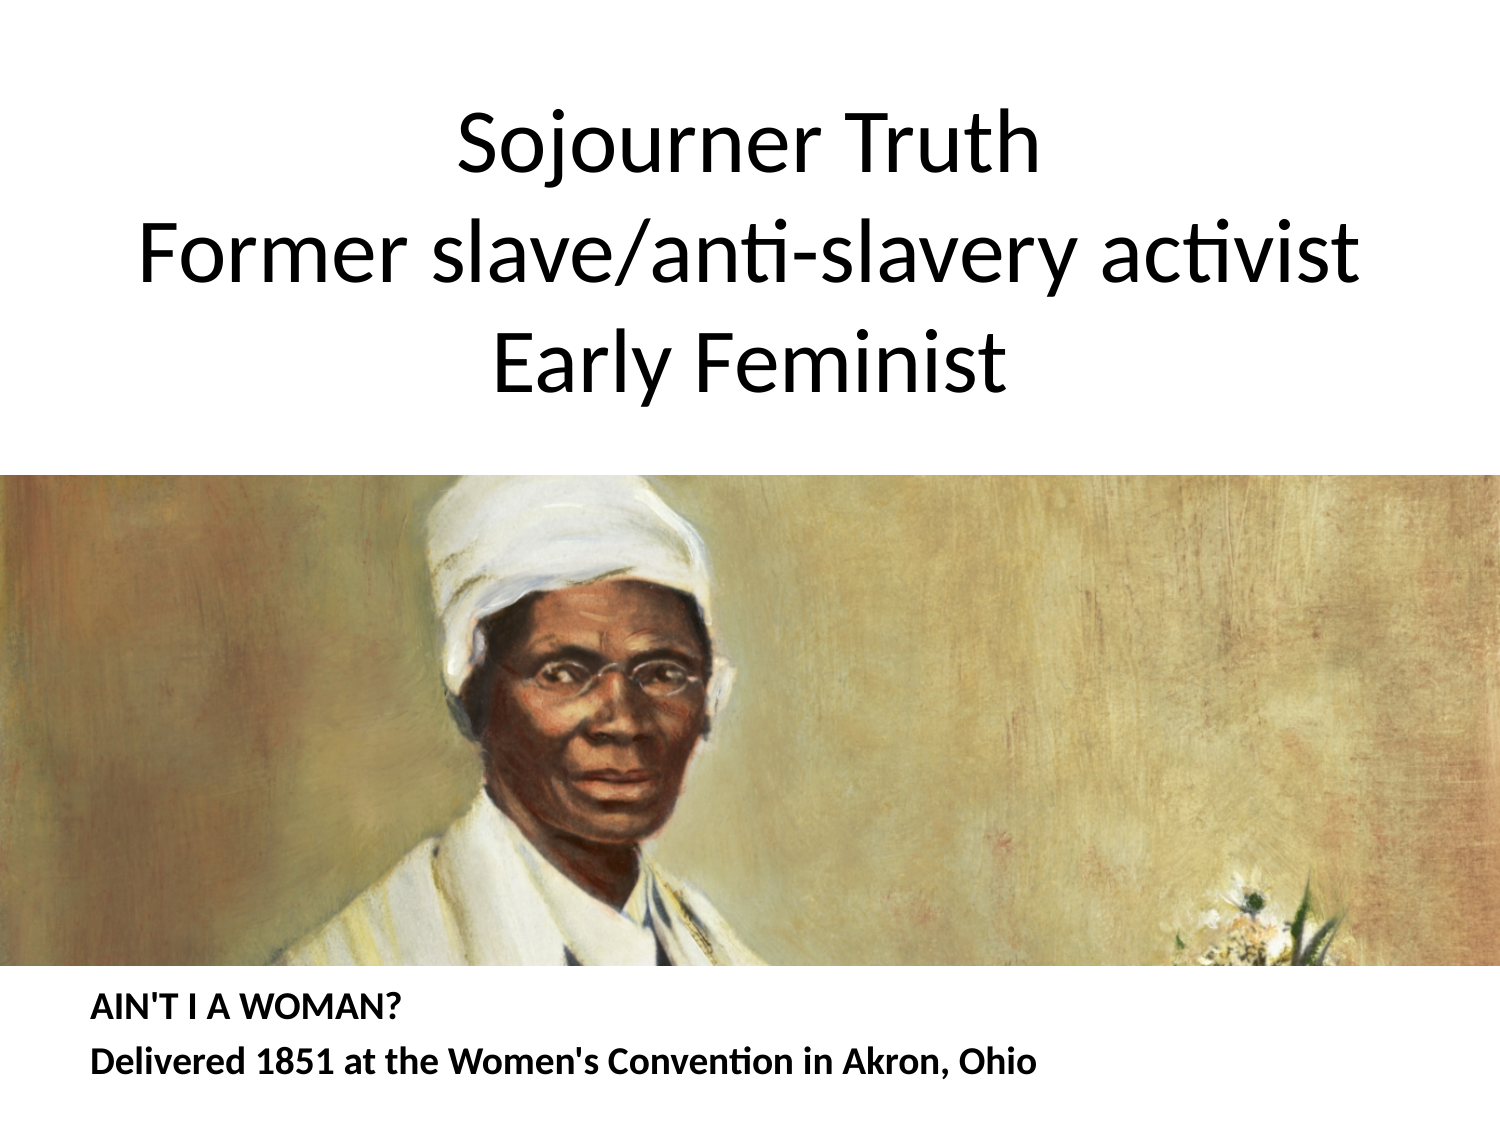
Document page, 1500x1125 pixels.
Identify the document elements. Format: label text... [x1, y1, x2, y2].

title Sojourner Truth Former slave/anti-slavery activist Early Feminist [75, 45, 1425, 473]
list AIN'T I A WOMAN? Delivered 1851 at the Women's Convention in Akron, Ohio [75, 974, 1425, 1092]
picture [0, 475, 1500, 966]
